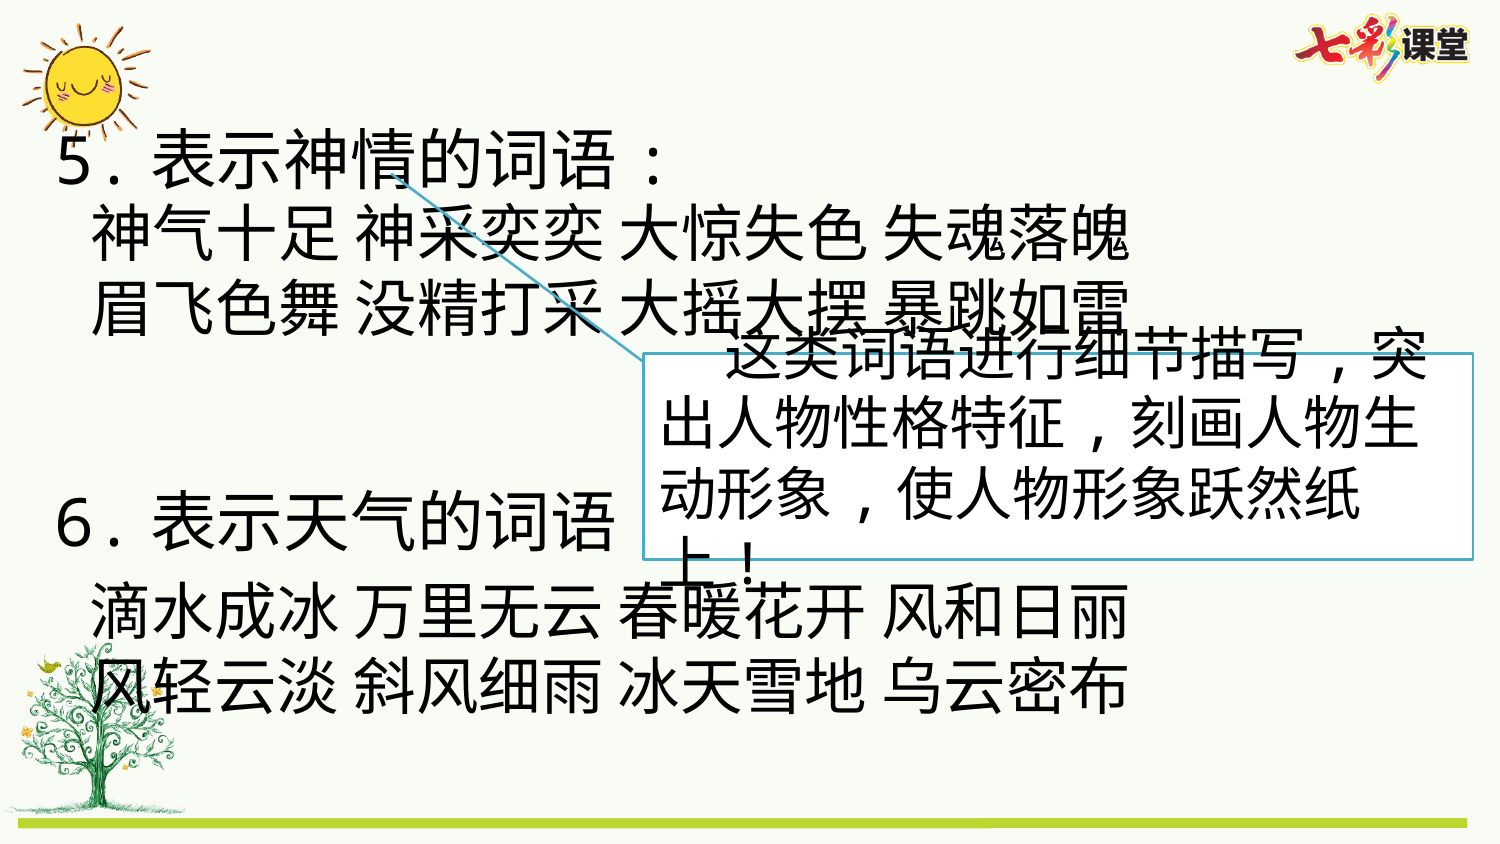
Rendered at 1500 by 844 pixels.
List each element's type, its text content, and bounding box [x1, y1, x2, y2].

text_box [553, 510, 1023, 607]
picture [0, 608, 1467, 844]
picture [1291, 9, 1472, 87]
text_box 这类词语进行细节描写,突出人物性格特征,刻画人物生动形象,使人物形象跃然纸上! [390, 172, 1474, 561]
picture [0, 0, 173, 172]
text_box 5.表示神情的词语: [39, 110, 718, 205]
text_box 神气十足 神采奕奕 大惊失色 失魂落魄 眉飞色舞 没精打采 大摇大摆 暴跳如雷 [75, 186, 626, 352]
text_box 神气十足 神采奕奕 大惊失色 失魂落魄 眉飞色舞 没精打采 大摇大摆 暴跳如雷 [412, 186, 1474, 352]
text_box 6.表示天气的词语: [39, 472, 642, 567]
text_box 滴水成冰 万里无云 春暖花开 风和日丽 风轻云淡 斜风细雨 冰天雪地 乌云密布 [74, 564, 1473, 730]
